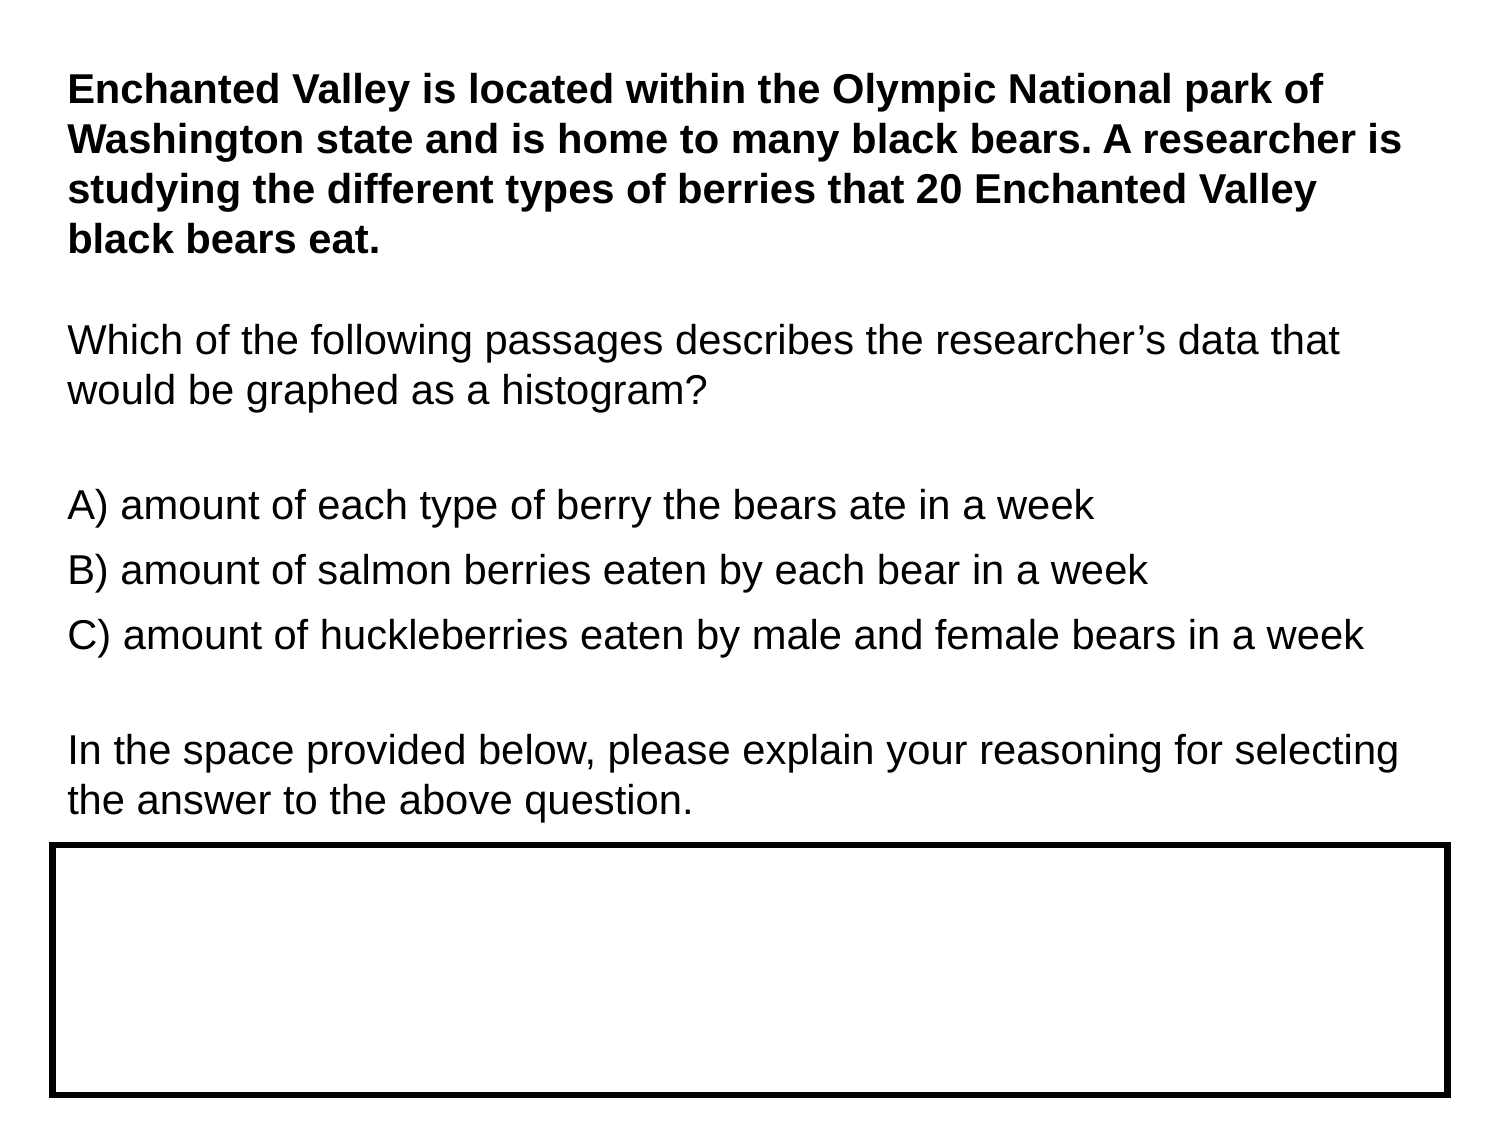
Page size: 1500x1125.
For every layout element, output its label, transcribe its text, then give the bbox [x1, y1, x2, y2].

text_box [52, 845, 1448, 1096]
text_box Enchanted Valley is located within the Olympic National park of Washington state and is home to many black bears. A researcher is studying the different types of berries that 20 Enchanted Valley black bears eat. Which of the following passages describes the researcher’s data that would be graphed as a histogram? A) amount of each type of berry the bears ate in a week B) amount of salmon berries eaten by each bear in a week C) amount of huckleberries eaten by male and female bears in a week In the space provided below, please explain your reasoning for selecting the answer to the above question. [52, 54, 1448, 830]
